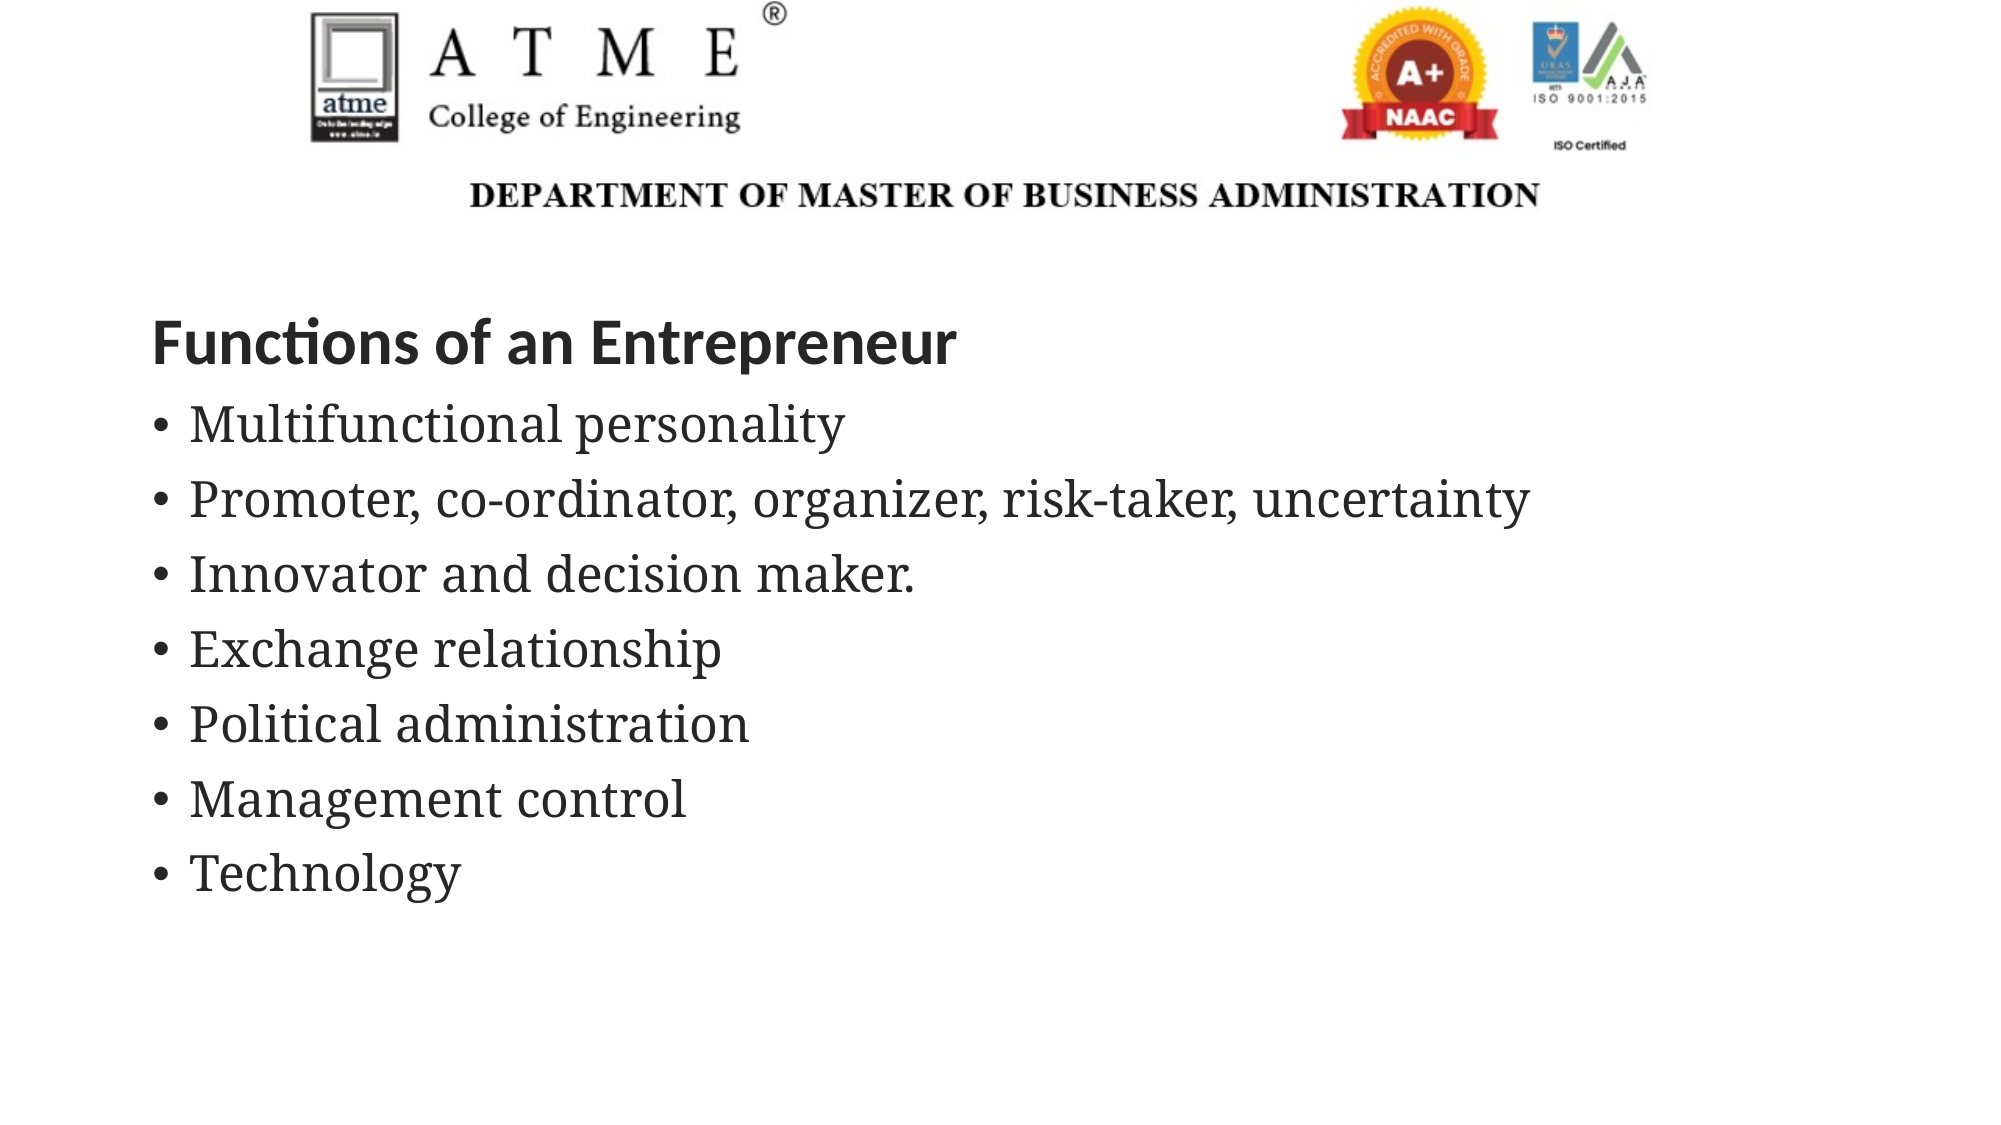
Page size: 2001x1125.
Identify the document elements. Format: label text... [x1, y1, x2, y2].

list Functions of an Entrepreneur Multifunctional personality Promoter, co-ordinator, organizer, risk-taker, uncertainty Innovator and decision maker. Exchange relationship Political administration Management control Technology [137, 299, 1863, 1014]
picture [303, 0, 1697, 215]
